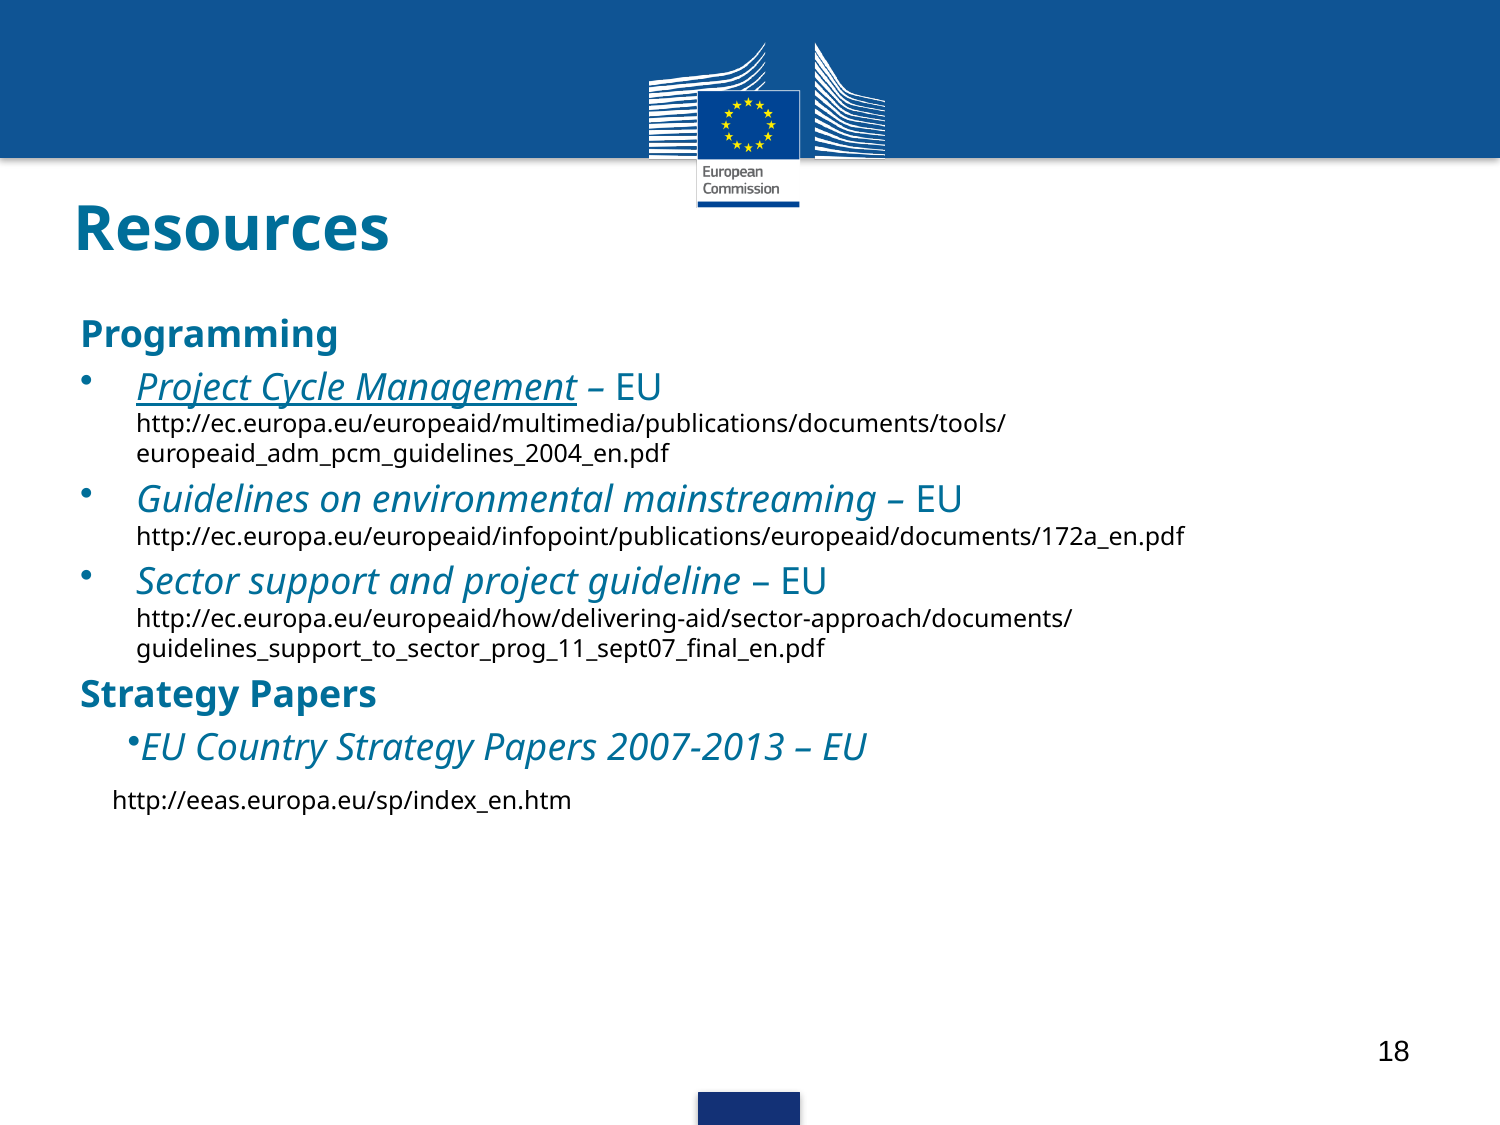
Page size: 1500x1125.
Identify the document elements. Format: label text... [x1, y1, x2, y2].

slide_number 18 [1074, 1024, 1426, 1103]
picture [649, 42, 885, 124]
title Resources [0, 124, 1351, 328]
text_box [253, 775, 1500, 836]
list Programming Project Cycle Management – EU http://ec.europa.eu/europeaid/multimedia/publications/documents/tools/europeaid_adm_pcm_guidelines_2004_en.pdf Guidelines on environmental mainstreaming – EU http://ec.europa.eu/europeaid/infopoint/publications/europeaid/documents/172a_en.pdf Sector support and project guideline – EU http://ec.europa.eu/europeaid/how/delivering-aid/sector-approach/documents/guidelines_support_to_sector_prog_11_sept07_final_en.pdf Strategy Papers EU Country Strategy Papers 2007-2013 – EU http://eeas.europa.eu/sp/index_en.htm [64, 302, 1416, 882]
